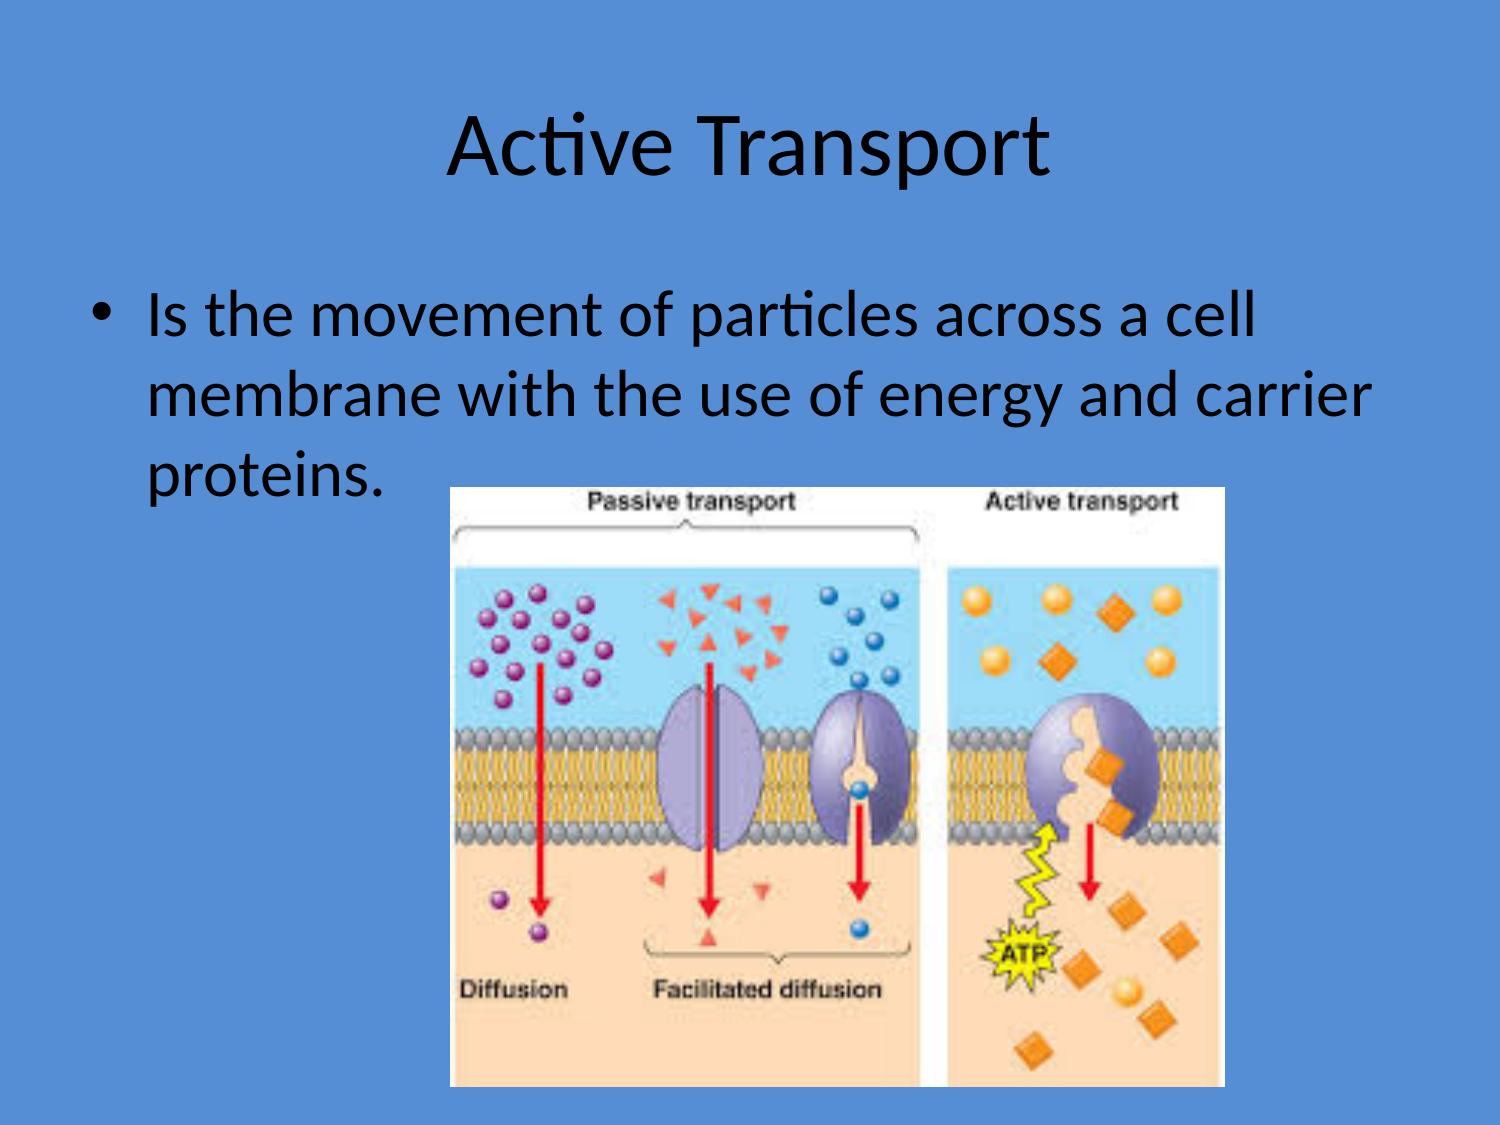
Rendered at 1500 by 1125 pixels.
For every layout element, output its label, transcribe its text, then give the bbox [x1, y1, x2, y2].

picture [449, 487, 1226, 1087]
list Is the movement of particles across a cell membrane with the use of energy and carrier proteins. [75, 262, 1425, 1005]
title Active Transport [75, 45, 1425, 233]
